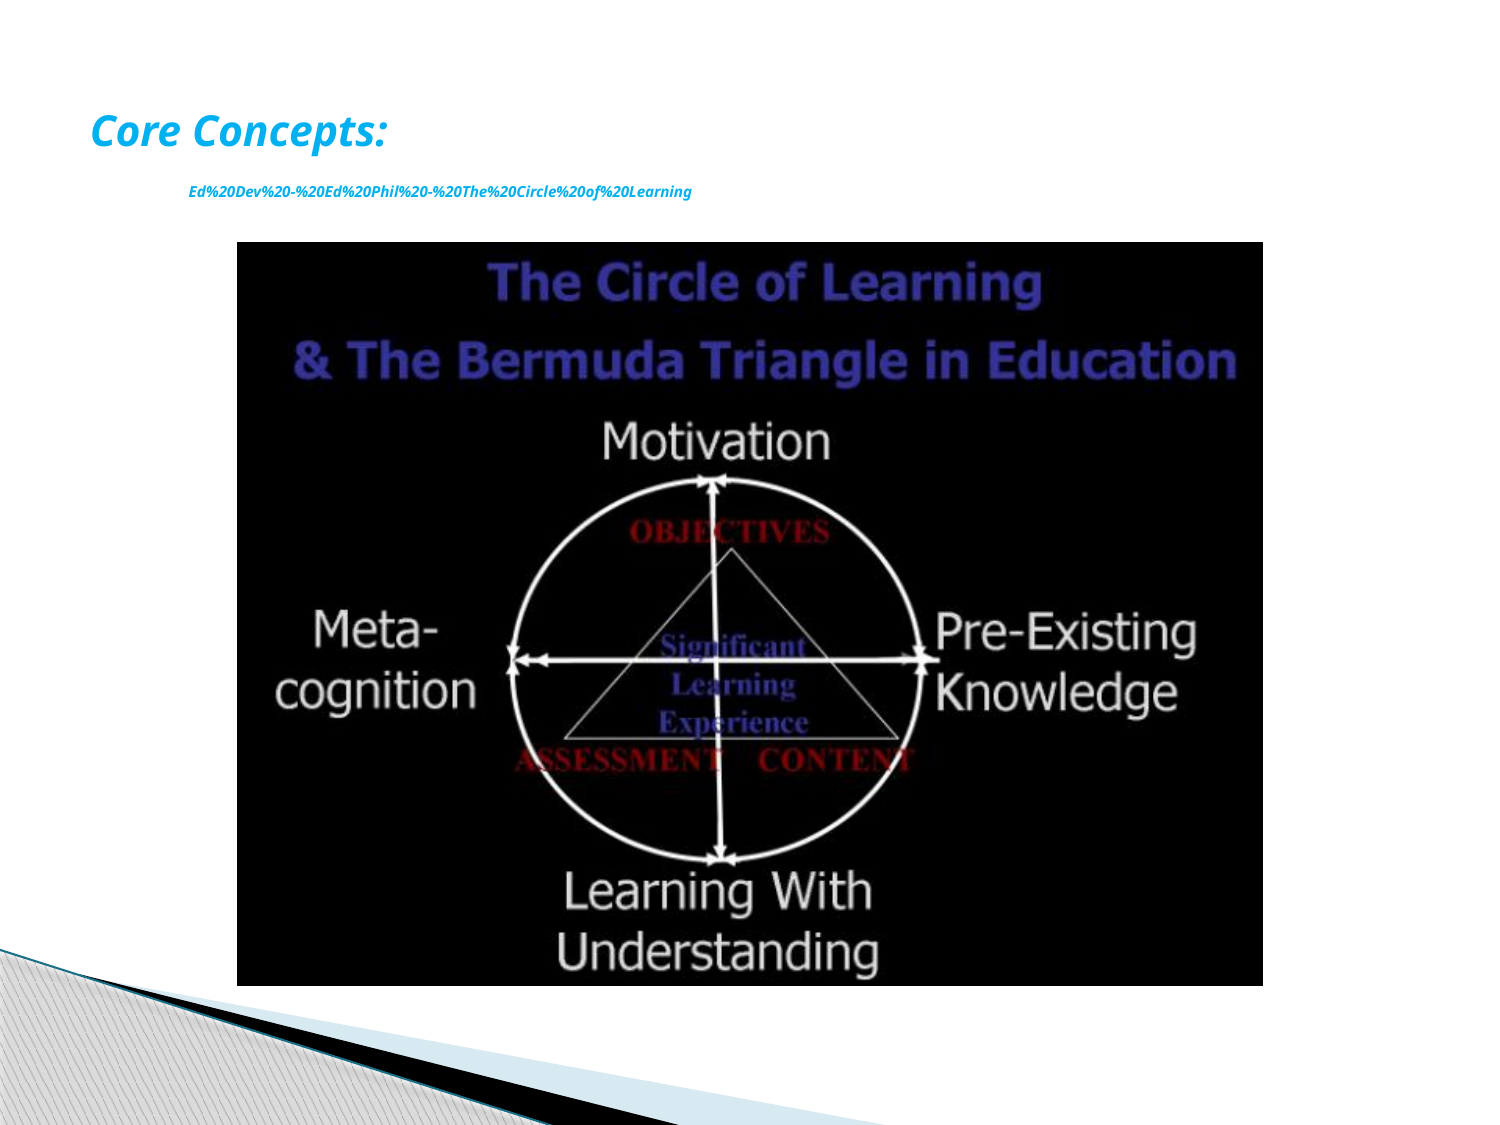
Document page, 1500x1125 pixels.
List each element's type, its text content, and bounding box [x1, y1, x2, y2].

title Core Concepts: Ed%20Dev%20-%20Ed%20Phil%20-%20The%20Circle%20of%20Learning [75, 45, 1425, 233]
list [237, 242, 1263, 986]
